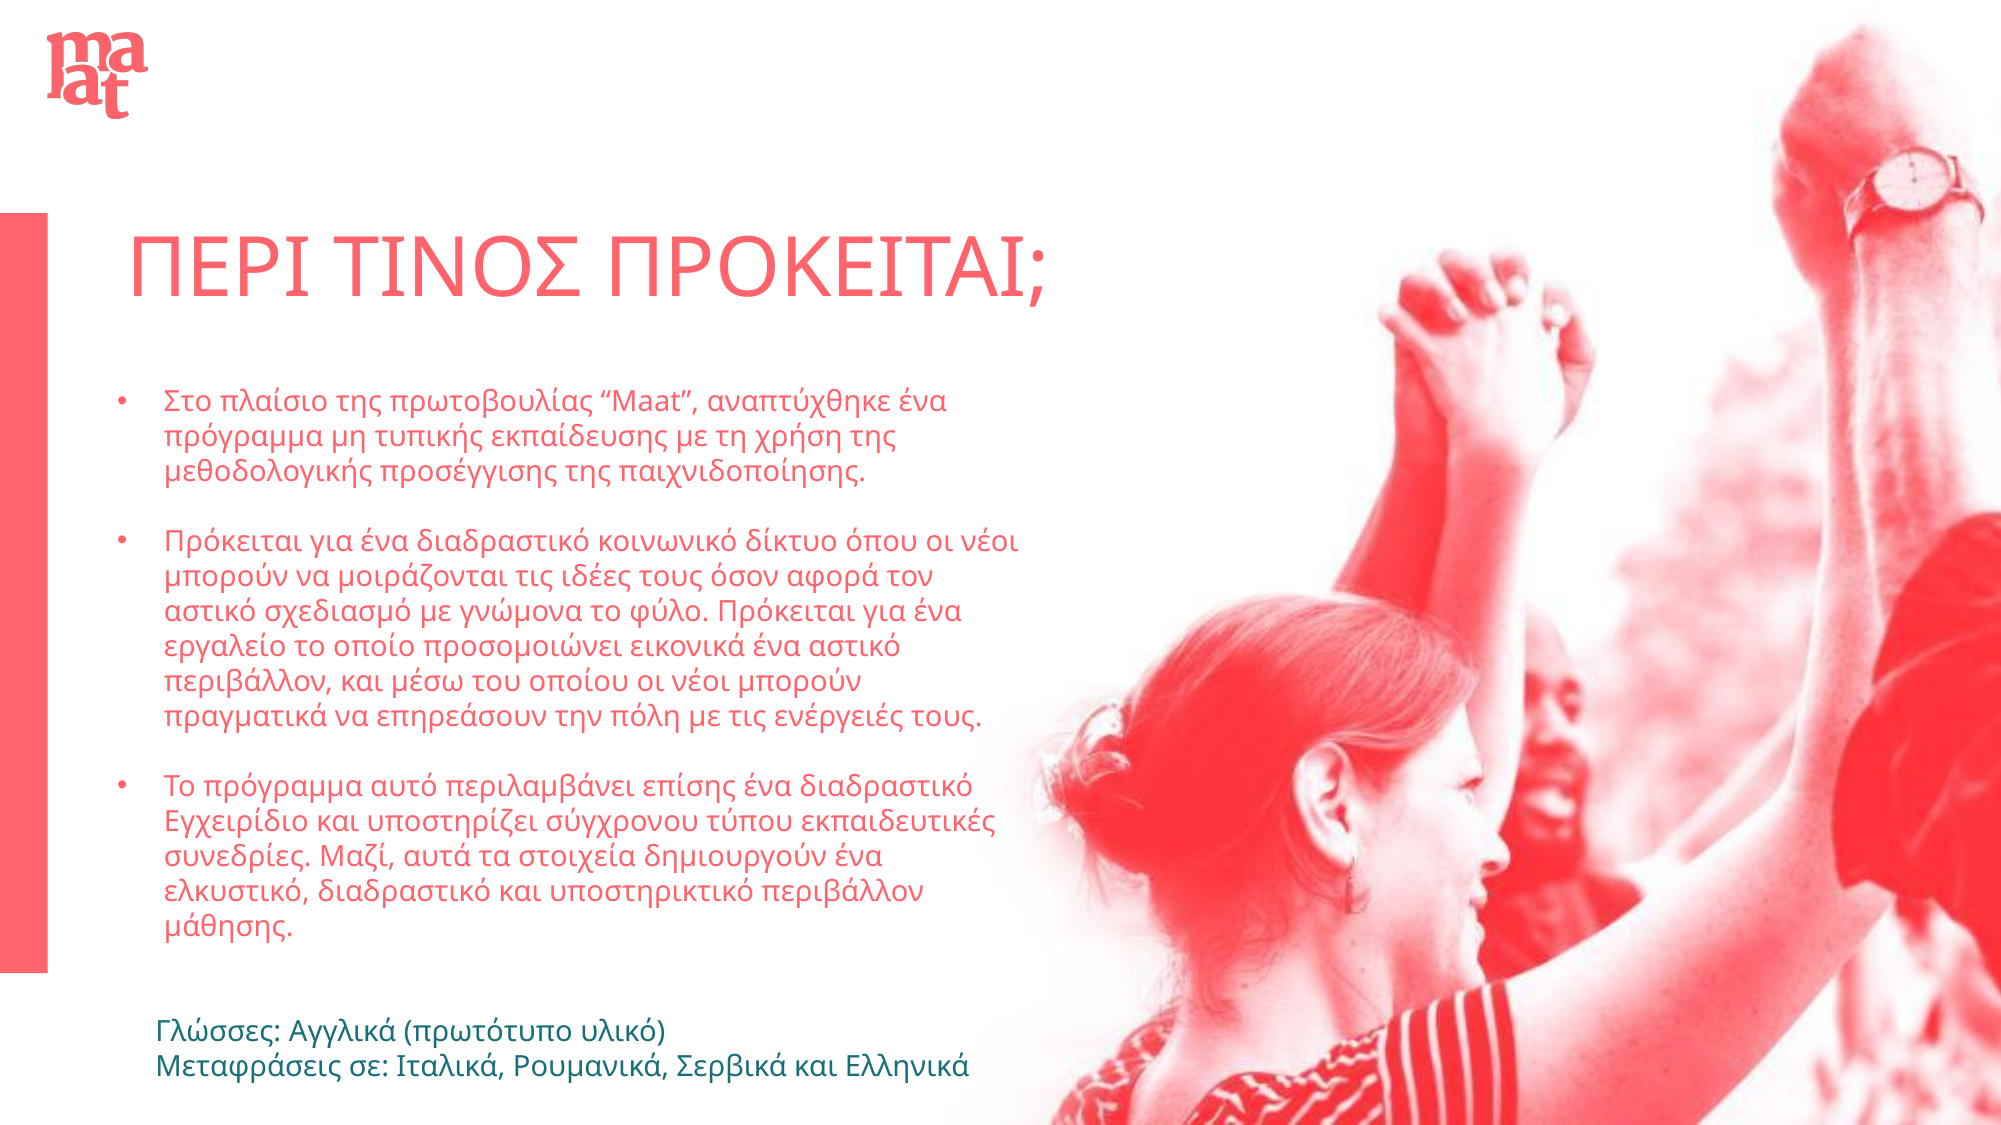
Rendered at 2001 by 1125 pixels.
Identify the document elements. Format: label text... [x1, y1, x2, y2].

text_box Γλώσσες: Αγγλικά (πρωτότυπο υλικό) Μεταφράσεις σε: Ιταλικά, Ρουμανικά, Σερβικά και Ελληνικά [140, 1004, 845, 1090]
picture [850, 0, 2001, 1125]
picture [47, 32, 148, 119]
text_box Στο πλαίσιο της πρωτοβουλίας “Maat”, αναπτύχθηκε ένα πρόγραμμα μη τυπικής εκπαίδευσης με τη χρήση της μεθοδολογικής προσέγγισης της παιχνιδοποίησης. Πρόκειται για ένα διαδραστικό κοινωνικό δίκτυο όπου οι νέοι μπορούν να μοιράζονται τις ιδέες τους όσον αφορά τον αστικό σχεδιασμό με γνώμονα το φύλο. Πρόκειται για ένα εργαλείο το οποίο προσομοιώνει εικονικά ένα αστικό περιβάλλον, και μέσω του οποίου οι νέοι μπορούν πραγματικά να επηρεάσουν την πόλη με τις ενέργειές τους. Το πρόγραμμα αυτό περιλαμβάνει επίσης ένα διαδραστικό Εγχειρίδιο και υποστηρίζει σύγχρονου τύπου εκπαιδευτικές συνεδρίες. Μαζί, αυτά τα στοιχεία δημιουργούν ένα ελκυστικό, διαδραστικό και υποστηρικτικό περιβάλλον μάθησης. [102, 374, 845, 950]
text_box [0, 213, 48, 974]
text_box ΠΕΡΙ ΤΙΝΟΣ ΠΡΟΚΕΙΤΑΙ; [126, 213, 845, 374]
